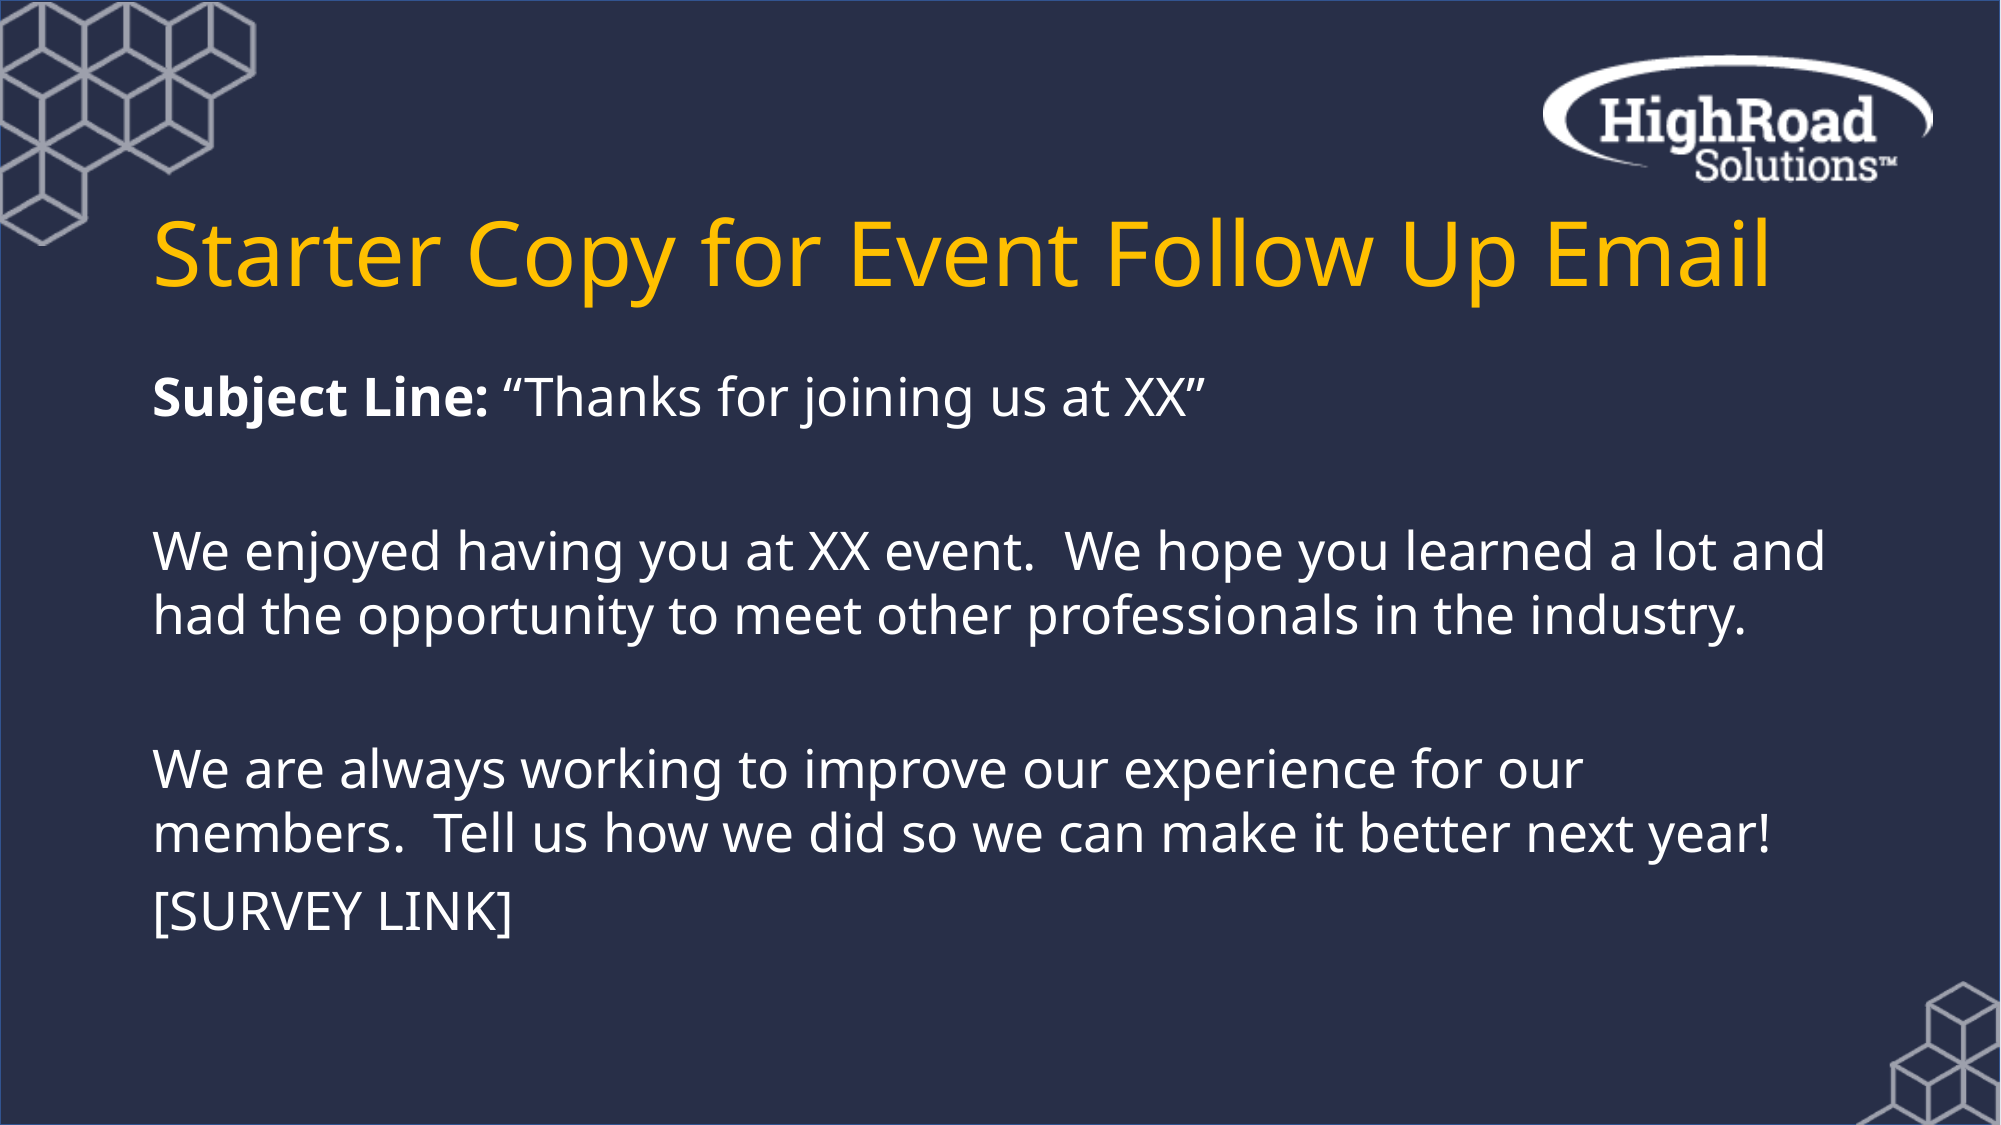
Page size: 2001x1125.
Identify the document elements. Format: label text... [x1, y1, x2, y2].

picture [1543, 54, 1933, 183]
picture [0, 2, 330, 246]
list Subject Line: “Thanks for joining us at XX” We enjoyed having you at XX event. We hope you learned a lot and had the opportunity to meet other professionals in the industry. We are always working to improve our experience for our members. Tell us how we did so we can make it better next year! [SURVEY LINK] [137, 355, 1863, 1014]
title Starter Copy for Event Follow Up Email [137, 161, 1863, 353]
picture [1855, 981, 2000, 1125]
